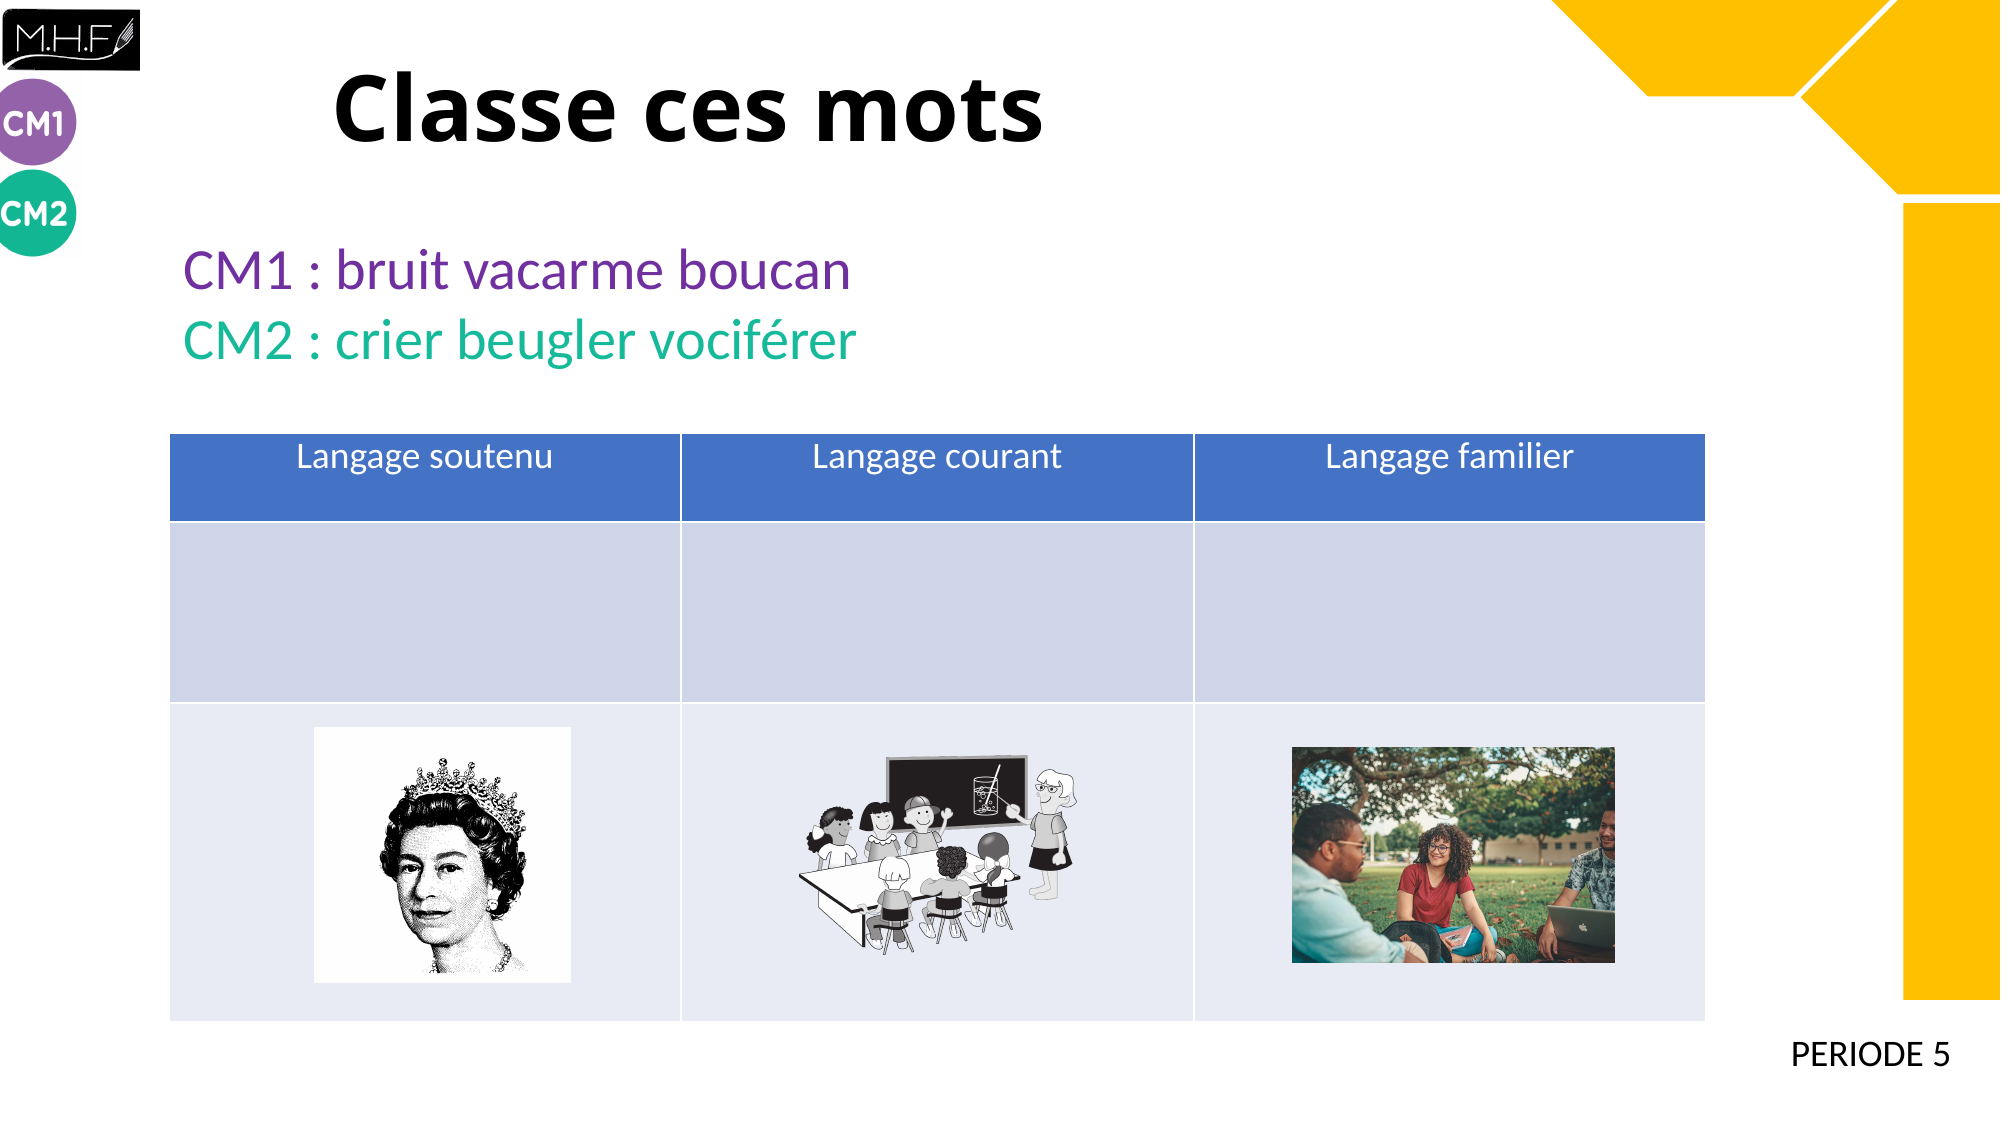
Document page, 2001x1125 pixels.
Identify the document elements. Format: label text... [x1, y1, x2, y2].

table_cell [682, 523, 1193, 702]
text_box [1549, 0, 1892, 98]
text_box PERIODE 5 [1362, 1021, 1967, 1082]
text_box CM1 : bruit vacarme boucan CM2 : crier beugler vociférer [168, 223, 1239, 379]
table_header Langage soutenu [170, 434, 680, 521]
table_cell [682, 704, 1193, 1021]
text_box [1902, 202, 2000, 1001]
table_cell [170, 704, 680, 1021]
picture [0, 7, 140, 259]
title Classe ces mots [316, 3, 1863, 221]
table_header Langage courant [682, 434, 1193, 521]
picture [799, 755, 1077, 955]
table_cell [1195, 704, 1705, 1021]
text_box [1799, 0, 2000, 196]
table_cell [170, 523, 680, 702]
table_cell [1195, 523, 1705, 702]
picture [314, 727, 571, 983]
table_header Langage familier [1195, 434, 1705, 521]
picture [1292, 747, 1616, 963]
